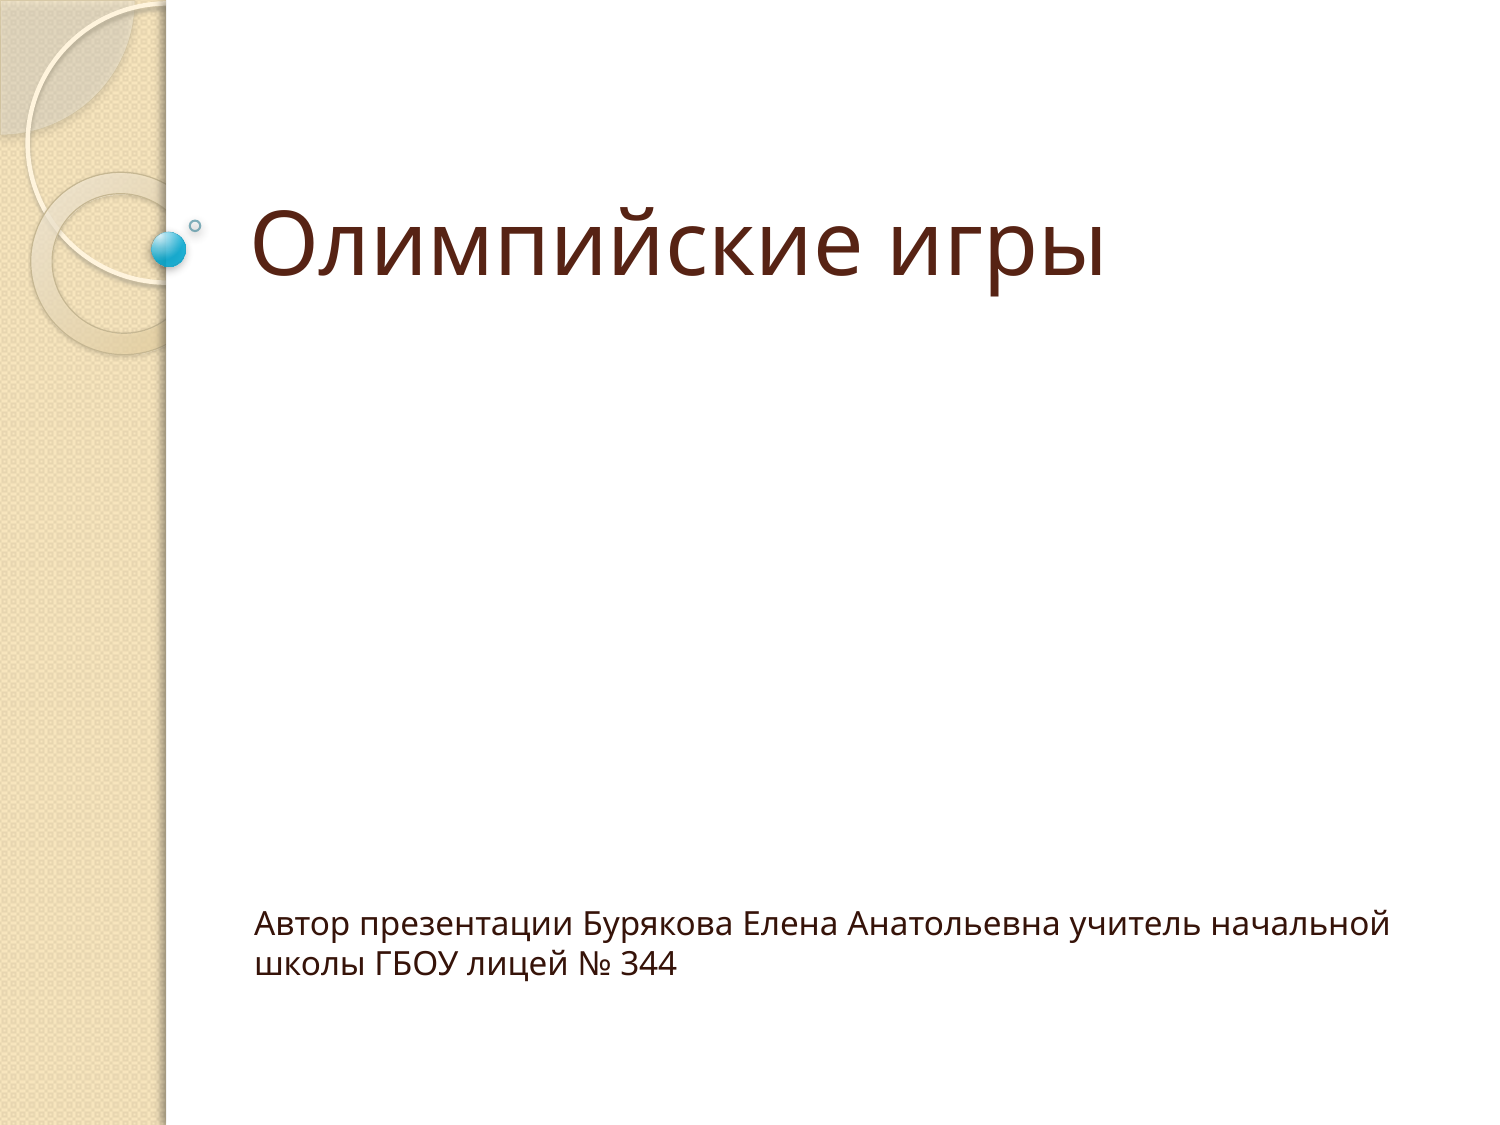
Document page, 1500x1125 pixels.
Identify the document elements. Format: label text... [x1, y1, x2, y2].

subtitle Автор презентации Бурякова Елена Анатольевна учитель начальной школы ГБОУ лицей № 344 [234, 902, 1450, 1055]
title Олимпийские игры [234, 59, 1450, 301]
